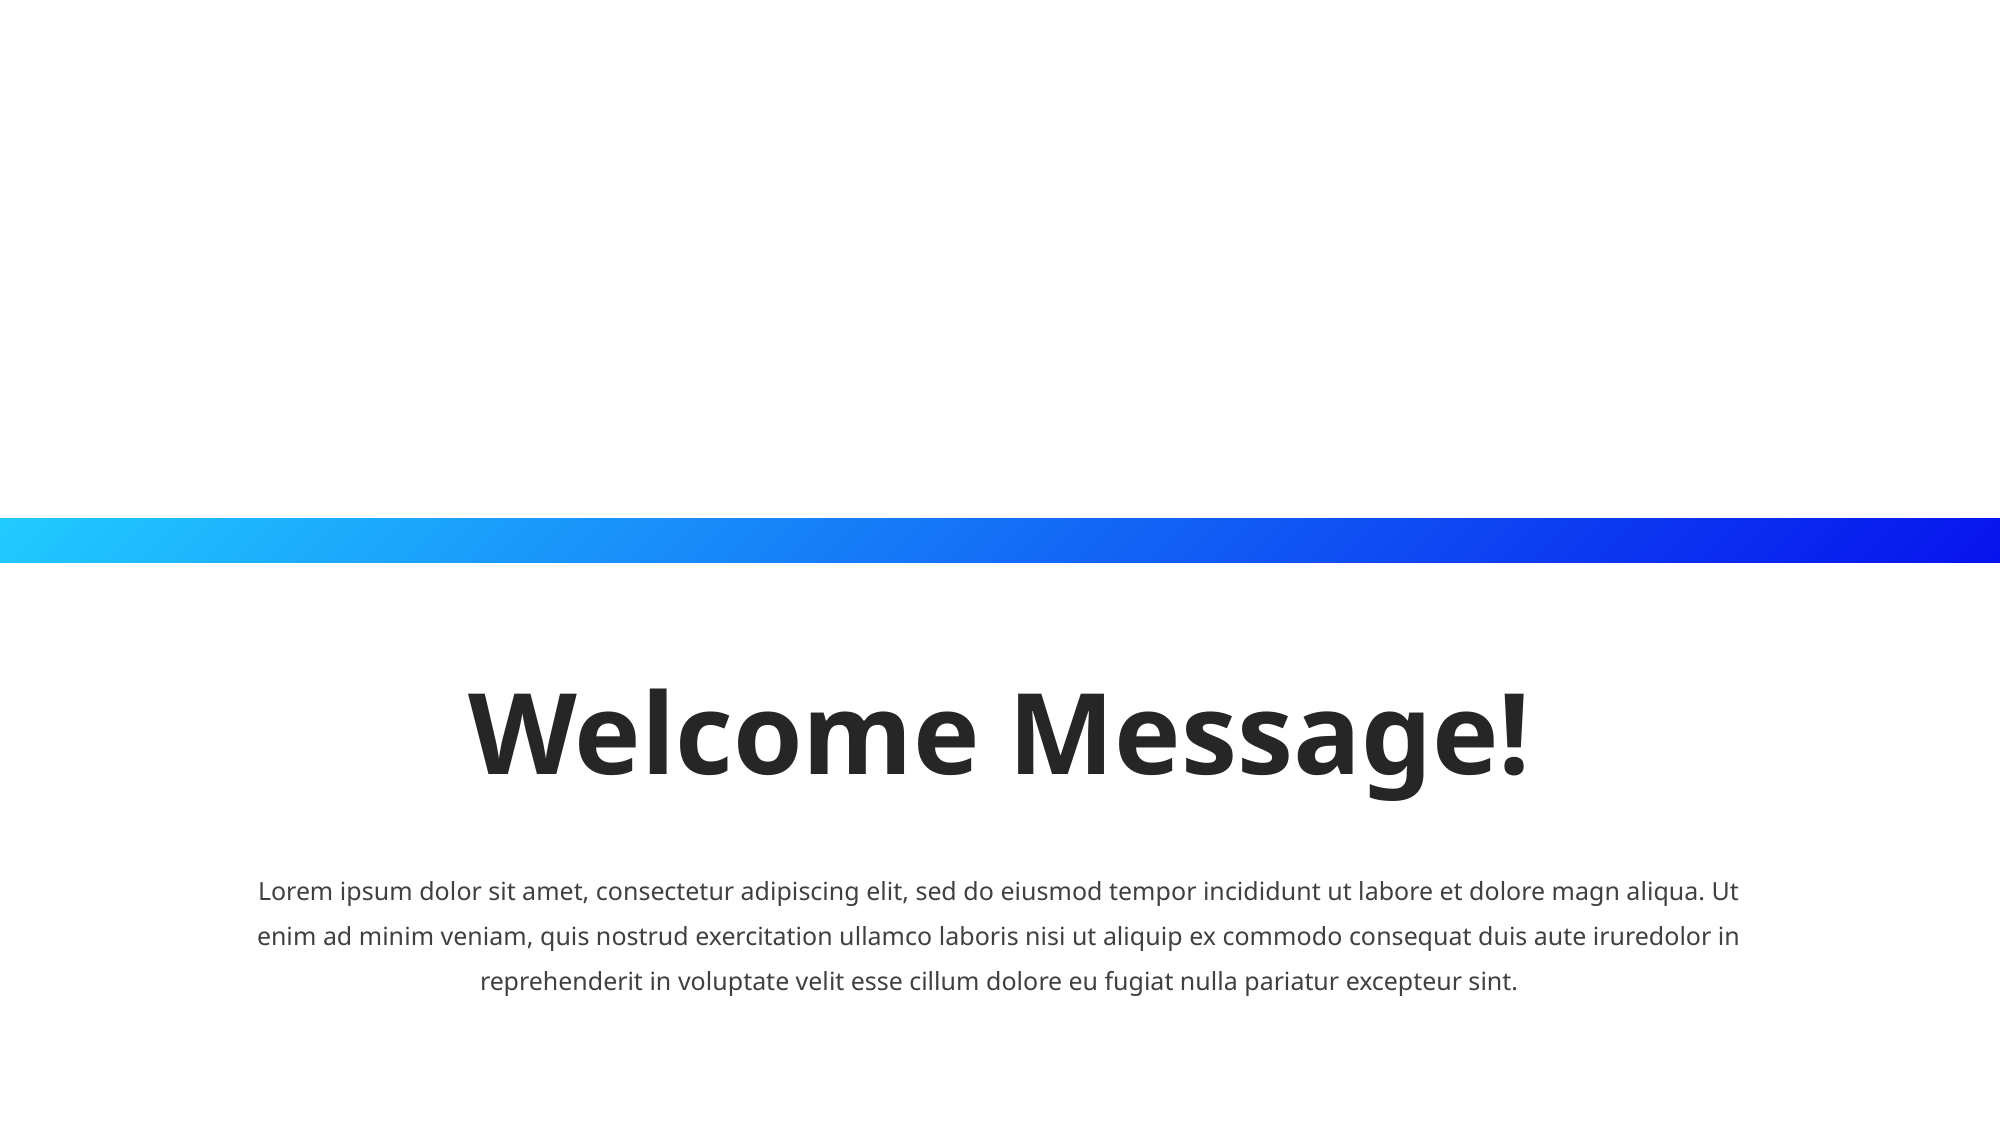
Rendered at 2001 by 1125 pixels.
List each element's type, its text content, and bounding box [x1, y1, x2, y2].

text_box Lorem ipsum dolor sit amet, consectetur adipiscing elit, sed do eiusmod tempor incididunt ut labore et dolore magn aliqua. Ut enim ad minim veniam, quis nostrud exercitation ullamco laboris nisi ut aliquip ex commodo consequat duis aute iruredolor in reprehenderit in voluptate velit esse cillum dolore eu fugiat nulla pariatur excepteur sint. [216, 853, 1784, 1003]
picture [0, 0, 2000, 563]
text_box Welcome Message! [337, 654, 1663, 805]
